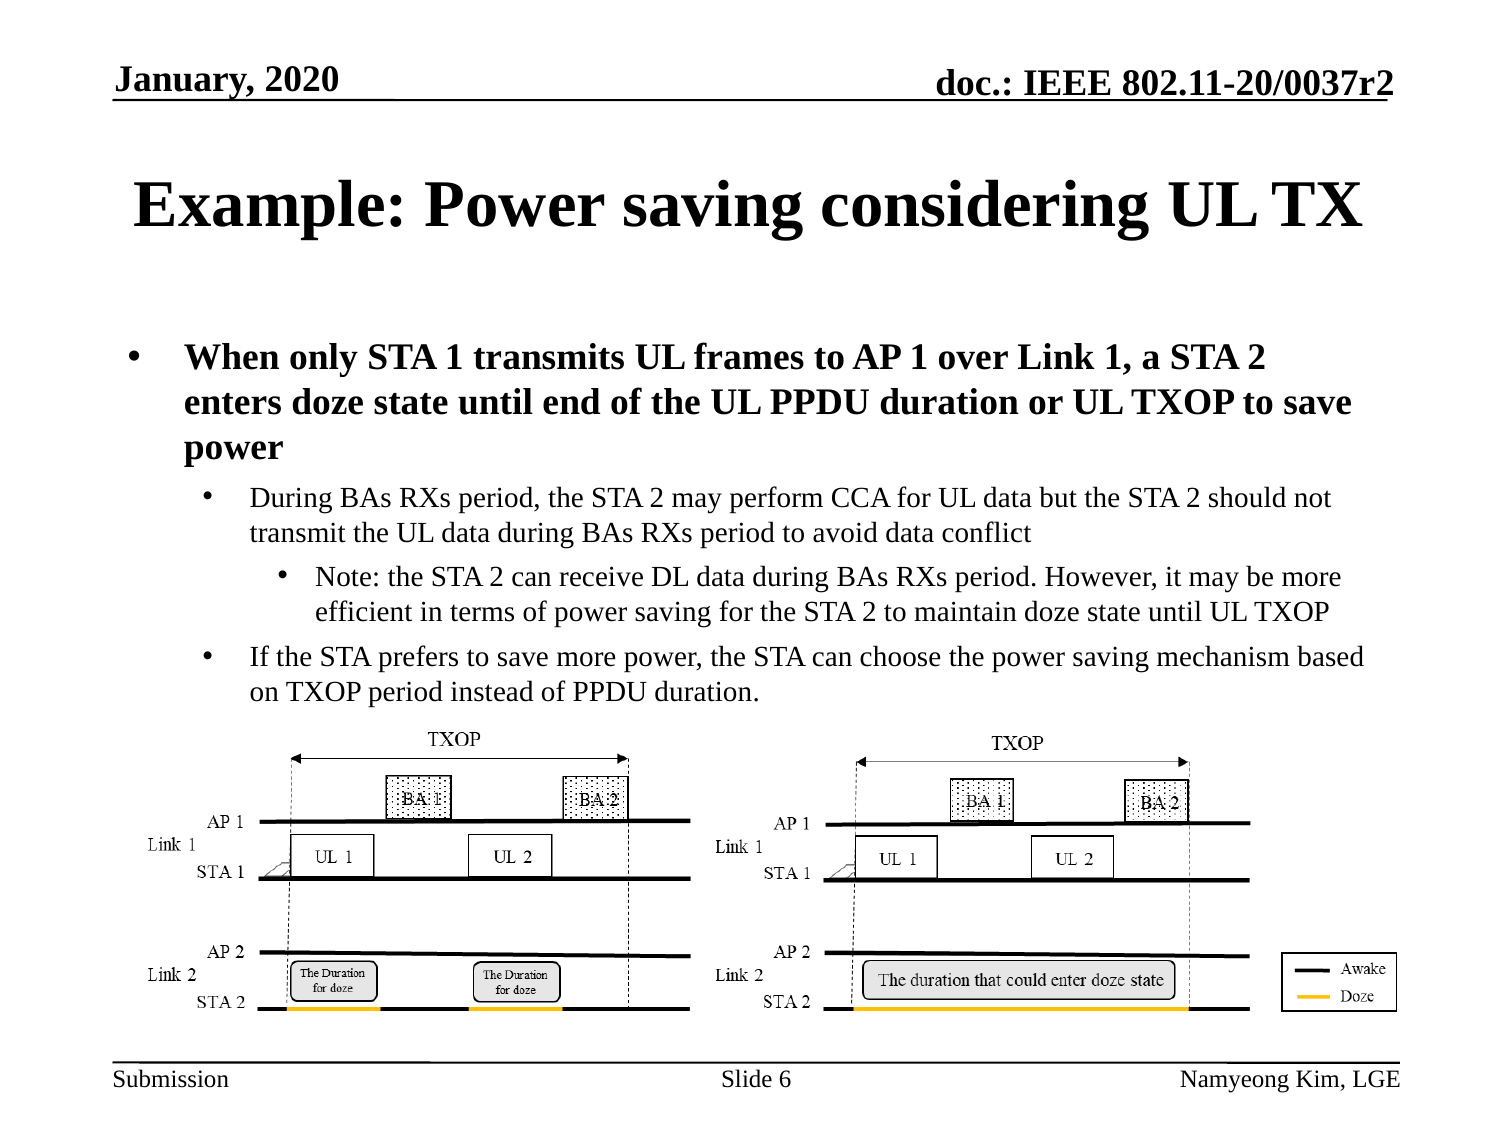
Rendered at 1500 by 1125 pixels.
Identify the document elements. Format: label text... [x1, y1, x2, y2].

picture [135, 718, 693, 1023]
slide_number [114, 54, 423, 100]
slide_number Slide 6 [712, 1061, 800, 1123]
picture [702, 723, 1252, 1023]
footer Namyeong Kim, LGE [878, 1061, 1402, 1093]
picture [1281, 951, 1398, 1015]
title Example: Power saving considering UL TX [112, 112, 1388, 288]
list When only STA 1 transmits UL frames to AP 1 over Link 1, a STA 2 enters doze state until end of the UL PPDU duration or UL TXOP to save power During BAs RXs period, the STA 2 may perform CCA for UL data but the STA 2 should not transmit the UL data during BAs RXs period to avoid data conflict Note: the STA 2 can receive DL data during BAs RXs period. However, it may be more efficient in terms of power saving for the STA 2 to maintain doze state until UL TXOP If the STA prefers to save more power, the STA can choose the power saving mechanism based on TXOP period instead of PPDU duration. [112, 324, 1388, 1000]
